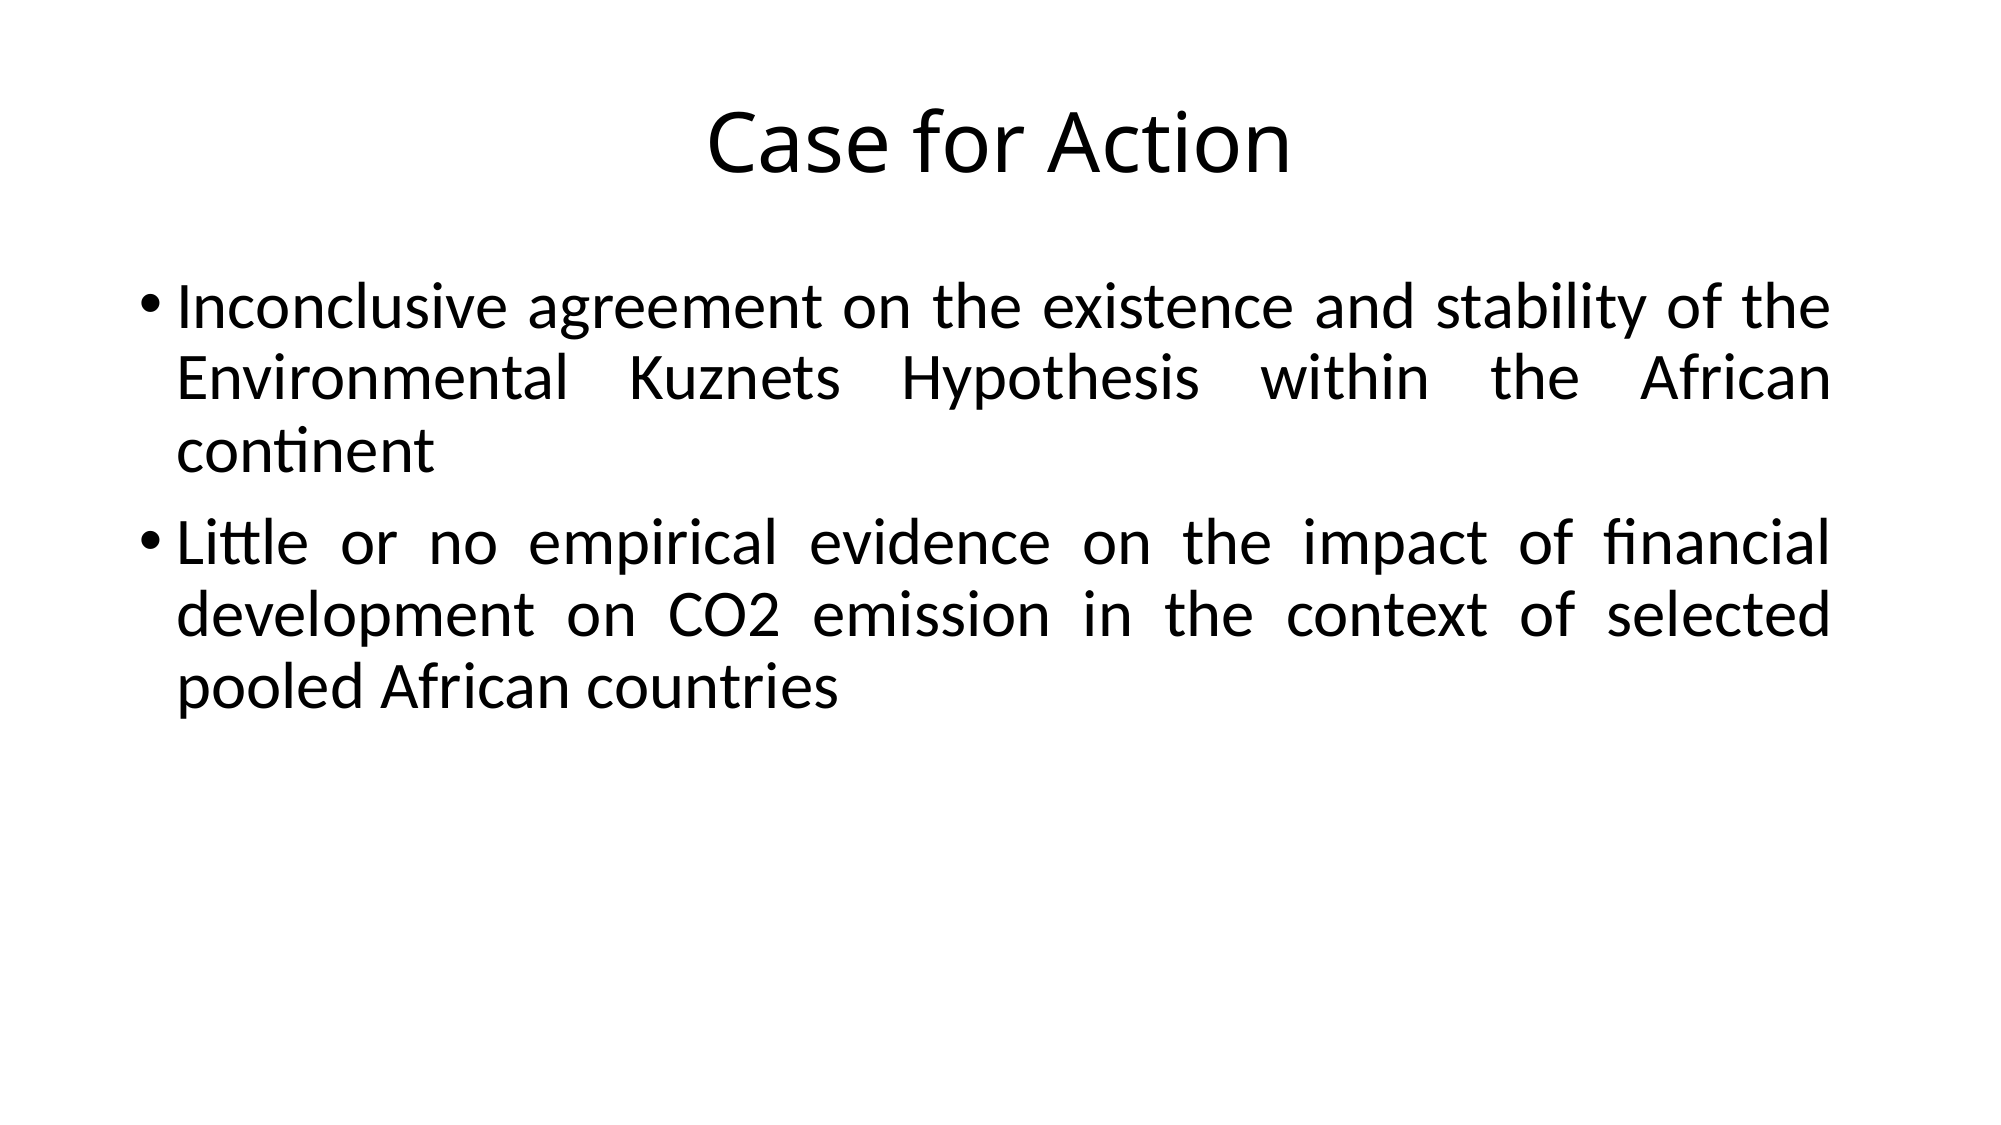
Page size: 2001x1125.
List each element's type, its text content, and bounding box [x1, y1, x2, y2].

title Case for Action [137, 59, 1863, 233]
list Inconclusive agreement on the existence and stability of the Environmental Kuznets Hypothesis within the African continent Little or no empirical evidence on the impact of financial development on CO2 emission in the context of selected pooled African countries [123, 263, 1849, 977]
